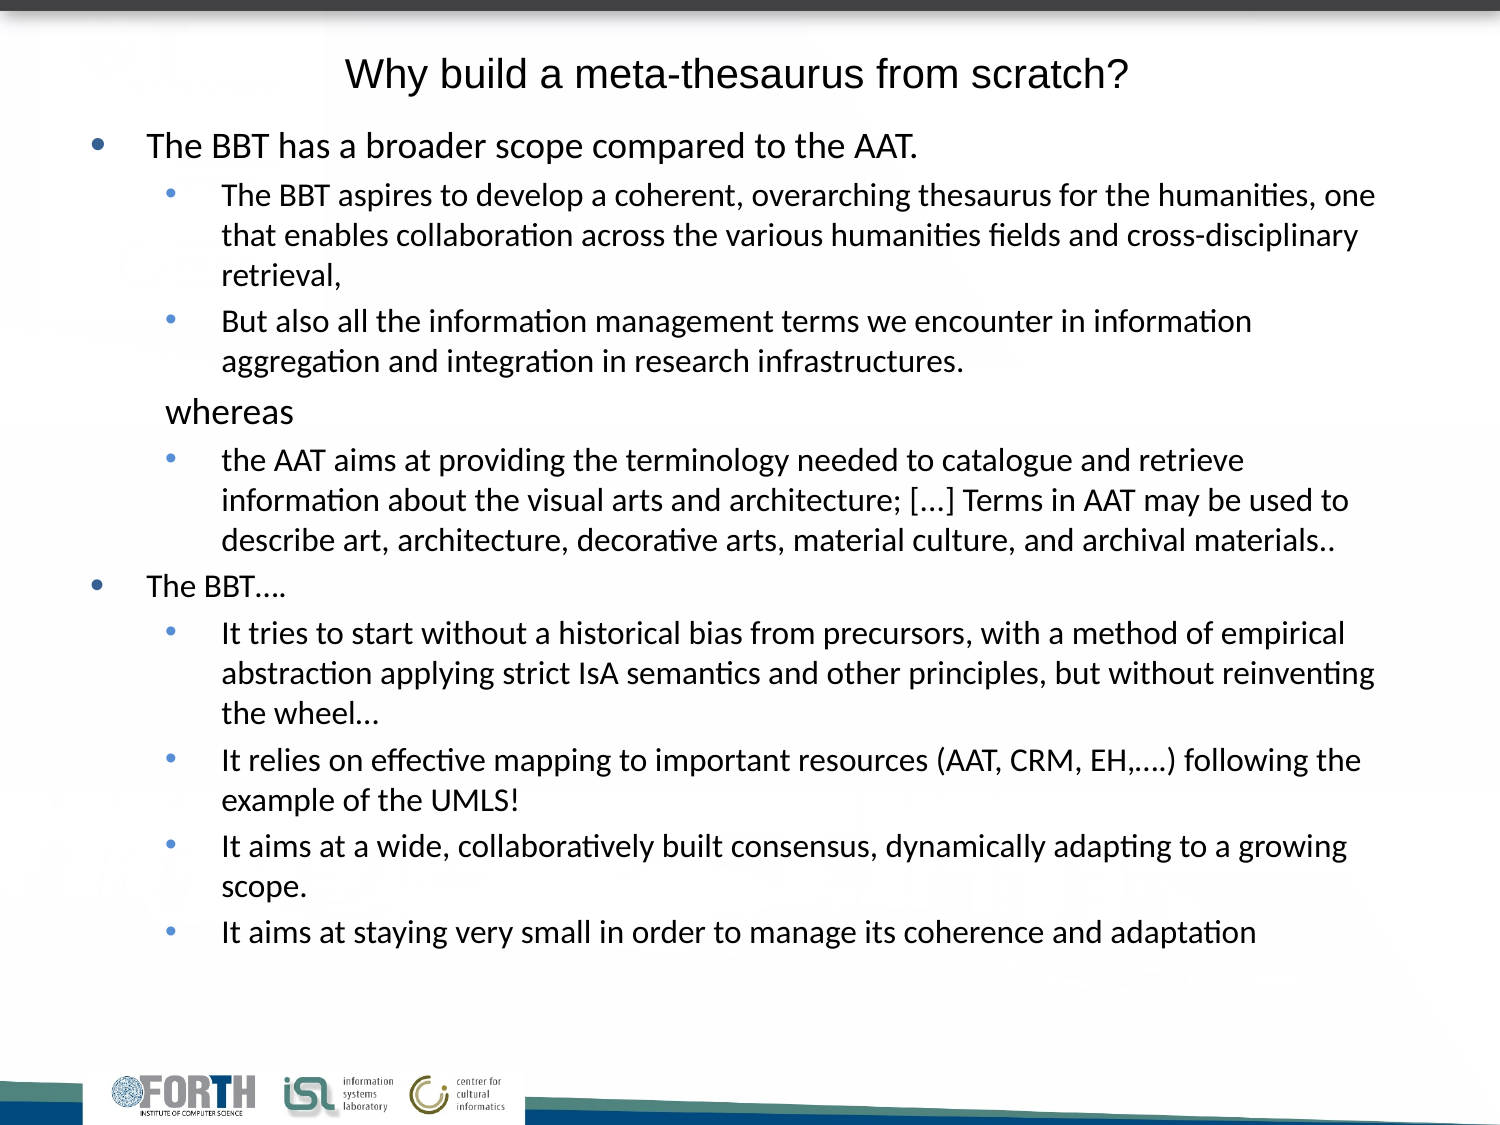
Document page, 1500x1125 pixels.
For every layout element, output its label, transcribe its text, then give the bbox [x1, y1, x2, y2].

picture [0, 0, 1500, 1125]
list The BBT has a broader scope compared to the AAT. The BBT aspires to develop a coherent, overarching thesaurus for the humanities, one that enables collaboration across the various humanities fields and cross-disciplinary retrieval, But also all the information management terms we encounter in information aggregation and integration in research infrastructures. whereas the AAT aims at providing the terminology needed to catalogue and retrieve information about the visual arts and architecture; [...] Terms in AAT may be used to describe art, architecture, decorative arts, material culture, and archival materials.. The BBT…. It tries to start without a historical bias from precursors, with a method of empirical abstraction applying strict IsA semantics and other principles, but without reinventing the wheel… It relies on effective mapping to important resources (AAT, CRM, EH,….) following the example of the UMLS! It aims at a wide, collaboratively built consensus, dynamically adapting to a growing scope. It aims at staying very small in order to manage its coherence and adaptation [75, 113, 1425, 1005]
title Why build a meta-thesaurus from scratch? [75, 30, 1400, 113]
